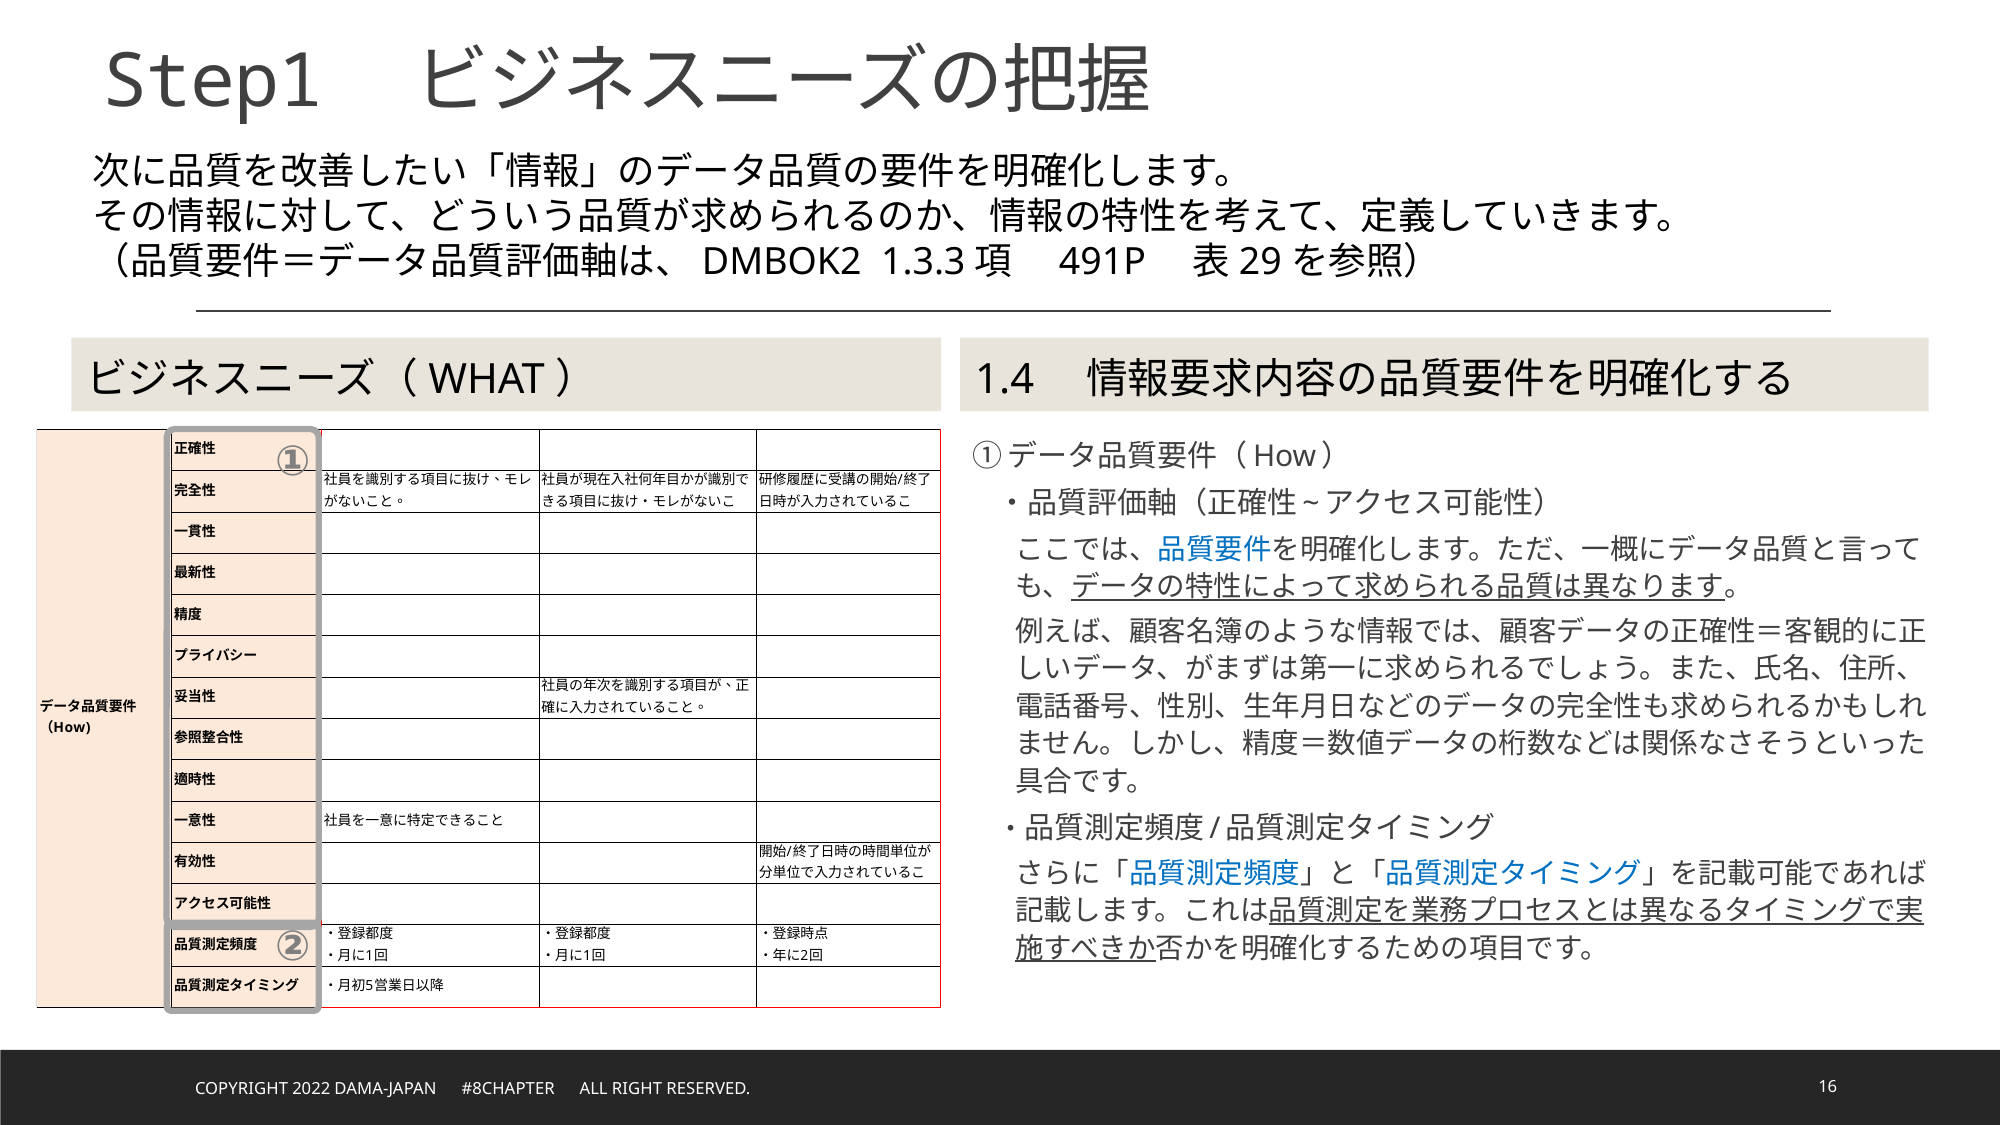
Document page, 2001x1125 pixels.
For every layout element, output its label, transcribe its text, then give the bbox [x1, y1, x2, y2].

text_box 次に品質を改善したい「情報」のデータ品質の要件を明確化します。 その情報に対して、どういう品質が求められるのか、情報の特性を考えて、定義していきます。 （品質要件＝データ品質評価軸は、DMBOK2 1.3.3項 491P 表29を参照） [78, 139, 1922, 290]
title Step1 ビジネスニーズの把握 [87, 47, 1830, 130]
footer Copyright 2022 DAMA-JAPAN #8chapter All right reserved. [180, 1057, 1299, 1118]
list ビジネスニーズ（What） [71, 337, 942, 412]
slide_number 16 [1803, 1057, 1932, 1118]
list ①データ品質要件（How） ・品質評価軸（正確性~アクセス可能性） ここでは、品質要件を明確化します。ただ、一概にデータ品質と言っても、データの特性によって求められる品質は異なります。 例えば、顧客名簿のような情報では、顧客データの正確性＝客観的に正しいデータ、がまずは第一に求められるでしょう。また、氏名、住所、電話番号、性別、生年月日などのデータの完全性も求められるかもしれません。しかし、精度＝数値データの桁数などは関係なさそうといった具合です。 ・品質測定頻度/品質測定タイミング さらに「品質測定頻度」と「品質測定タイミング」を記載可能であれば記載します。これは品質測定を業務プロセスとは異なるタイミングで実施すべきか否かを明確化するための項目です。 [960, 425, 1929, 974]
picture [36, 428, 942, 1008]
list 1.4 情報要求内容の品質要件を明確化する [960, 337, 1929, 412]
